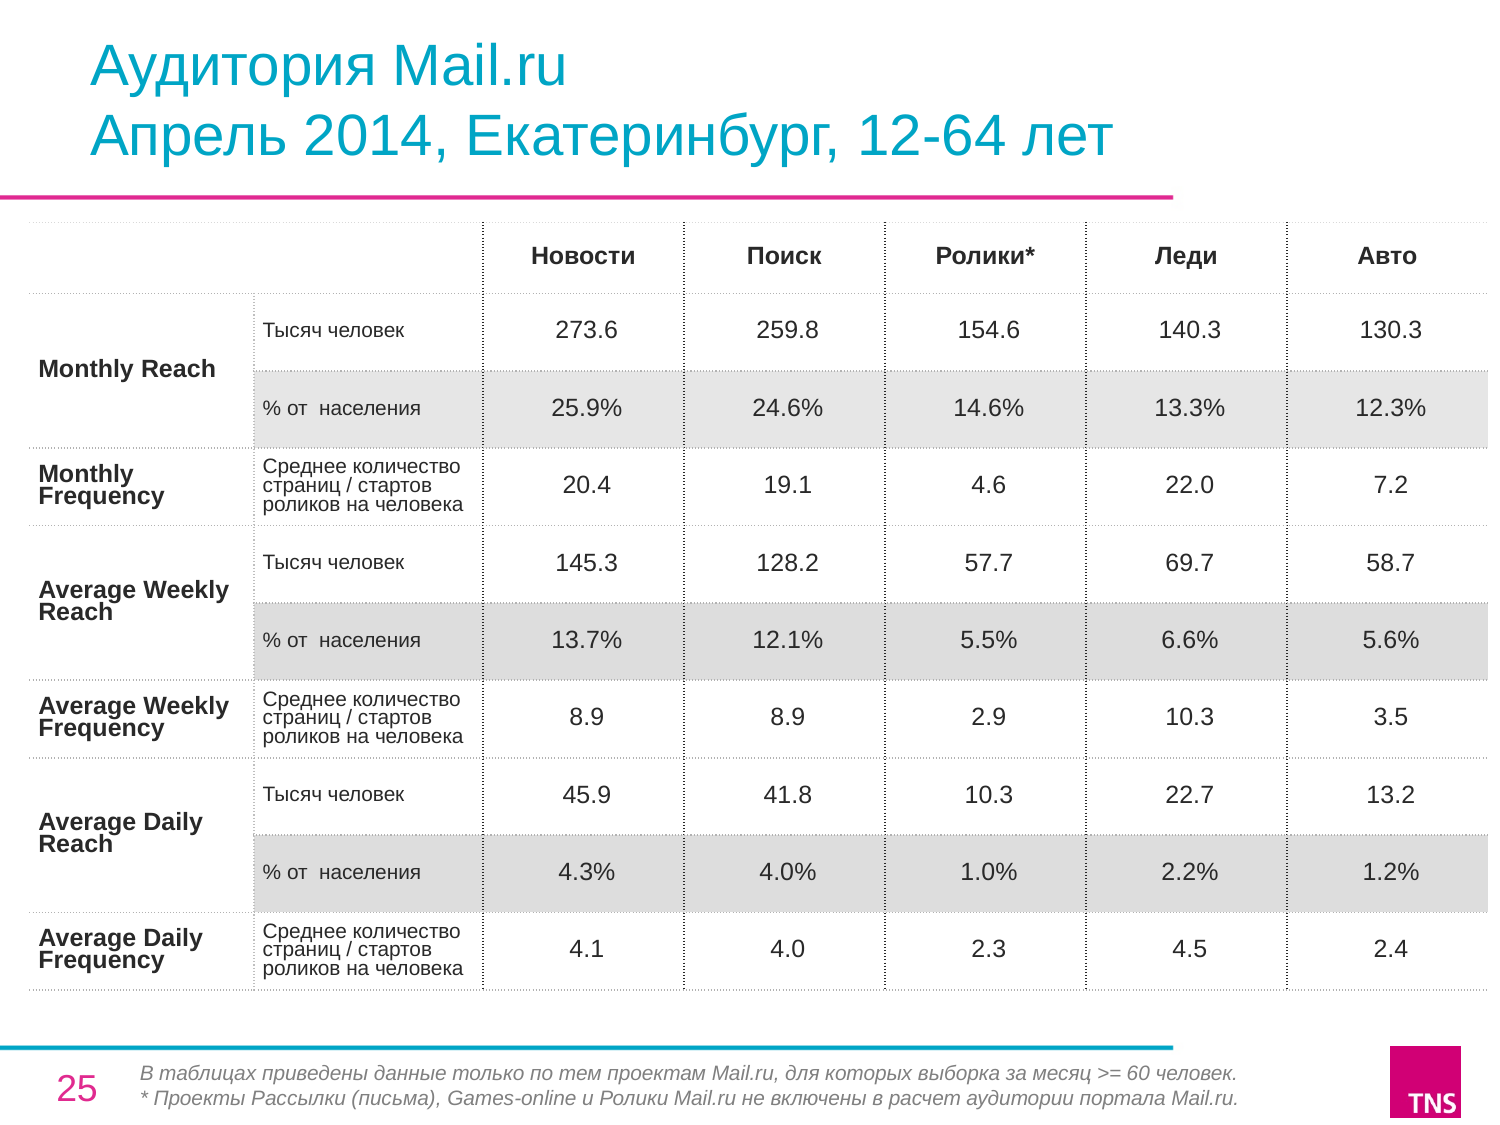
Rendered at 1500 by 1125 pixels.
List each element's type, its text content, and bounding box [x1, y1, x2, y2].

table_cell 7.2 [1287, 448, 1488, 526]
table_header Поиск [684, 223, 885, 294]
table_cell 4.3% [483, 835, 684, 912]
table_cell 259.8 [684, 294, 885, 371]
table_cell 69.7 [1086, 526, 1287, 603]
table_cell 45.9 [483, 758, 684, 835]
table_cell 22.0 [1086, 448, 1287, 526]
table_cell Тысяч человек [254, 294, 483, 371]
table_cell Average Weekly Frequency [29, 680, 254, 758]
table_cell Average Daily Frequency [29, 912, 254, 990]
table_cell 5.5% [885, 603, 1086, 680]
table_cell 3.5 [1287, 680, 1488, 758]
table_cell 8.9 [684, 680, 885, 758]
table_cell Average Weekly Reach [29, 526, 254, 680]
table_cell Monthly Frequency [29, 448, 254, 526]
table_cell 6.6% [1086, 603, 1287, 680]
table_cell 4.0 [684, 912, 885, 990]
table_cell 13.2 [1287, 758, 1488, 835]
table_cell 10.3 [885, 758, 1086, 835]
table_cell 128.2 [684, 526, 885, 603]
table_cell Тысяч человек [254, 526, 483, 603]
table_cell 13.7% [483, 603, 684, 680]
table_cell 24.6% [684, 371, 885, 448]
table_cell 4.5 [1086, 912, 1287, 990]
table_cell 13.3% [1086, 371, 1287, 448]
table_cell Среднее количество страниц / стартов роликов на человека [254, 448, 483, 526]
table_cell 140.3 [1086, 294, 1287, 371]
table_cell 22.7 [1086, 758, 1287, 835]
table_cell 273.6 [483, 294, 684, 371]
table_header Авто [1287, 223, 1488, 294]
table_cell % от населения [254, 603, 483, 680]
title Аудитория Mail.ru Апрель 2014, Екатеринбург, 12-64 лет [74, 8, 1476, 187]
table_cell 2.9 [885, 680, 1086, 758]
table_header Ролики* [885, 223, 1086, 294]
table_cell 2.4 [1287, 912, 1488, 990]
table_cell 58.7 [1287, 526, 1488, 603]
table_cell 5.6% [1287, 603, 1488, 680]
table_cell 2.2% [1086, 835, 1287, 912]
table_header Новости [483, 223, 684, 294]
table_cell 145.3 [483, 526, 684, 603]
table_cell 12.3% [1287, 371, 1488, 448]
table_cell 4.0% [684, 835, 885, 912]
table_cell 57.7 [885, 526, 1086, 603]
table_cell 10.3 [1086, 680, 1287, 758]
table_cell % от населения [254, 835, 483, 912]
table_cell Среднее количество страниц / стартов роликов на человека [254, 680, 483, 758]
table_cell 1.2% [1287, 835, 1488, 912]
table_cell % от населения [254, 371, 483, 448]
table_cell Тысяч человек [254, 758, 483, 835]
table_cell Average Daily Reach [29, 758, 254, 912]
table_cell 41.8 [684, 758, 885, 835]
table_cell 1.0% [885, 835, 1086, 912]
picture [0, 0, 1500, 1125]
table_cell 25.9% [483, 371, 684, 448]
table_cell Среднее количество страниц / стартов роликов на человека [254, 912, 483, 990]
table_cell 4.1 [483, 912, 684, 990]
table_cell 20.4 [483, 448, 684, 526]
table_cell 8.9 [483, 680, 684, 758]
table_cell 19.1 [684, 448, 885, 526]
table_cell 2.3 [885, 912, 1086, 990]
table_header [29, 223, 483, 294]
table_cell 12.1% [684, 603, 885, 680]
table_cell 130.3 [1287, 294, 1488, 371]
table_cell 154.6 [885, 294, 1086, 371]
text_box В таблицах приведены данные только по тем проектам Mail.ru, для которых выборка за месяц >= 60 человек. * Проекты Рассылки (письма), Games-online и Ролики Mail.ru не включены в расчет аудитории портала Mail.ru. [124, 1052, 1463, 1117]
table_header Леди [1086, 223, 1287, 294]
table_cell 4.6 [885, 448, 1086, 526]
table_cell 14.6% [885, 371, 1086, 448]
slide_number 25 [40, 1055, 392, 1125]
table_cell Monthly Reach [29, 294, 254, 448]
